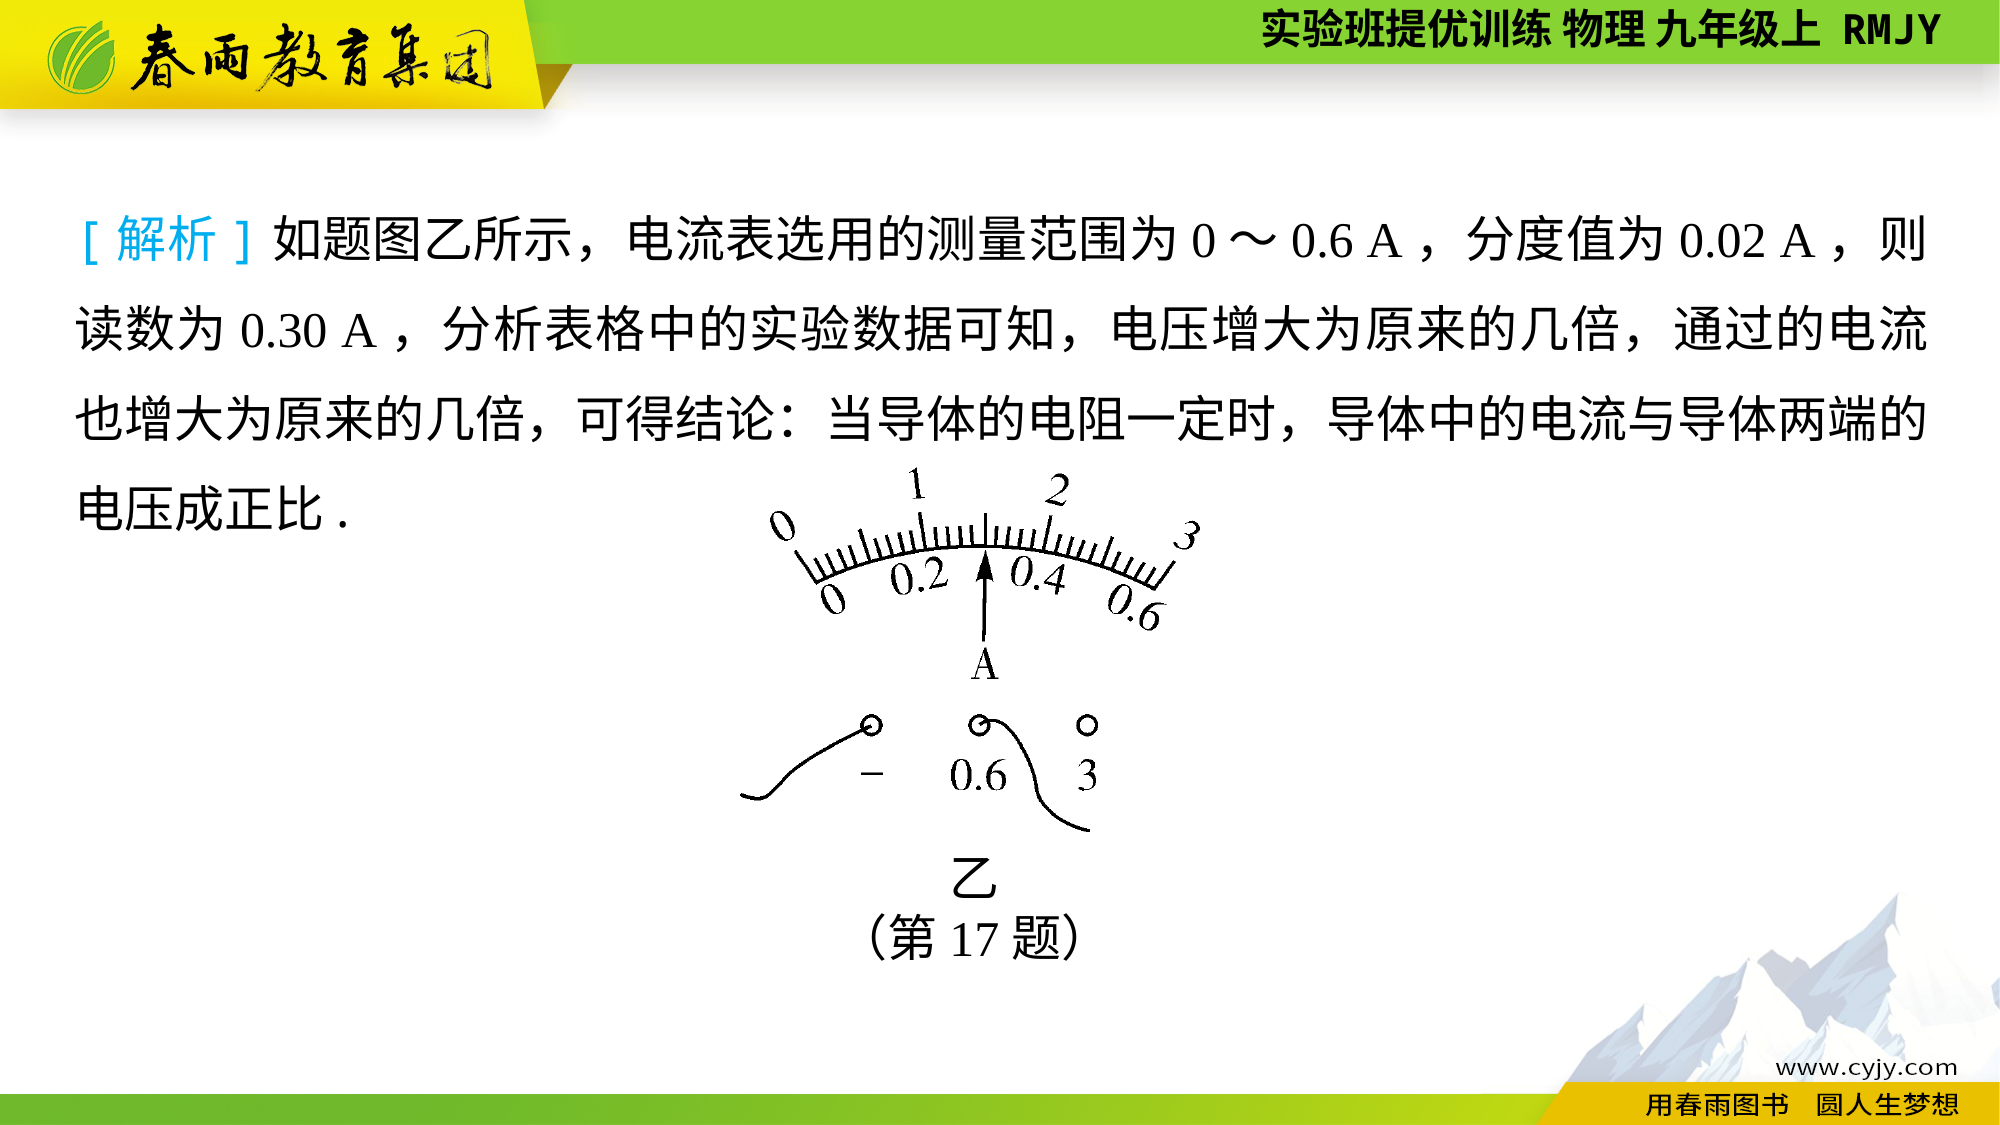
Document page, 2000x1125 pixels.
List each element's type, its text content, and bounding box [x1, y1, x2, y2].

text_box 乙 （第17题） [820, 840, 1129, 975]
picture [0, 0, 2000, 1125]
list [解析]如题图乙所示，电流表选用的测量范围为0～0.6 A，分度值为0.02 A，则读数为0.30 A，分析表格中的实验数据可知，电压增大为原来的几倍，通过的电流也增大为原来的几倍，可得结论：当导体的电阻一定时，导体中的电流与导体两端的电压成正比. [59, 169, 1944, 549]
